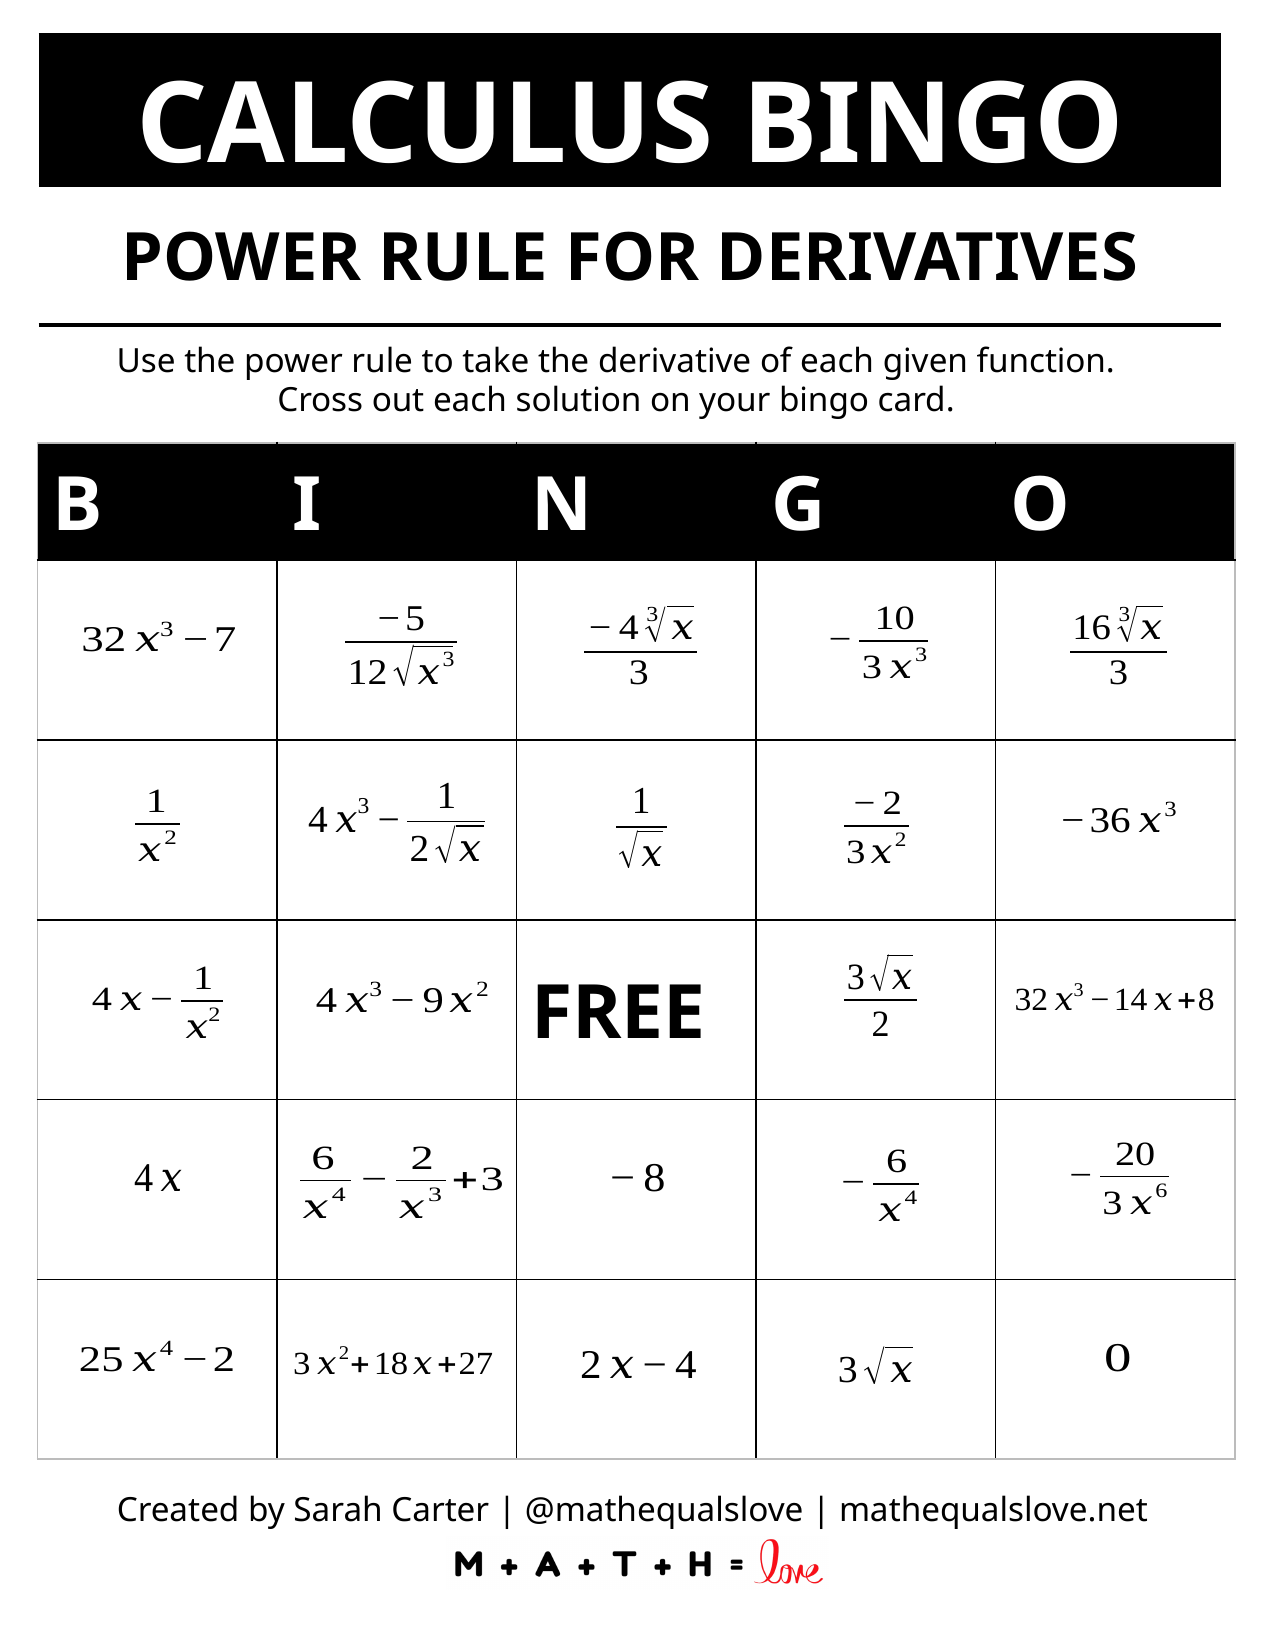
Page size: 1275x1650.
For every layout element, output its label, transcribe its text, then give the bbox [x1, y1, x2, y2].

table_cell [517, 561, 755, 739]
table_cell [996, 561, 1234, 739]
table_cell [278, 921, 516, 1099]
table_cell [38, 1280, 276, 1458]
table_cell [278, 741, 516, 919]
table_header CALCULUS BINGO [39, 36, 1221, 183]
table_cell [517, 741, 755, 919]
table_cell [278, 1280, 516, 1458]
table_cell [996, 921, 1234, 1099]
table_cell [278, 1100, 516, 1279]
text_box Use the power rule to take the derivative of each given function. Cross out each solution on your bingo card. [28, 331, 1214, 426]
table_cell [996, 1100, 1234, 1279]
picture [446, 1536, 829, 1590]
table_cell [757, 741, 995, 919]
table_cell [996, 1280, 1234, 1458]
table_header O [996, 444, 1234, 559]
table_cell POWER RULE FOR DERIVATIVES [39, 187, 1221, 323]
table_cell [757, 921, 995, 1099]
table_cell [38, 921, 276, 1099]
text_box Created by Sarah Carter | @mathequalslove | mathequalslove.net [53, 1481, 1222, 1536]
table_cell [38, 741, 276, 919]
table_cell [38, 561, 276, 739]
table_header B [38, 444, 276, 559]
table_cell FREE [517, 921, 755, 1099]
table_cell [757, 561, 995, 739]
table_cell [757, 1280, 995, 1458]
table_cell [517, 1280, 755, 1458]
table_header I [278, 444, 516, 559]
table_cell [757, 1100, 995, 1279]
table_cell [996, 741, 1234, 919]
table_cell [278, 561, 516, 739]
table_cell [517, 1100, 755, 1279]
table_header G [757, 444, 995, 559]
table_cell [38, 1100, 276, 1279]
table_header N [517, 444, 755, 559]
